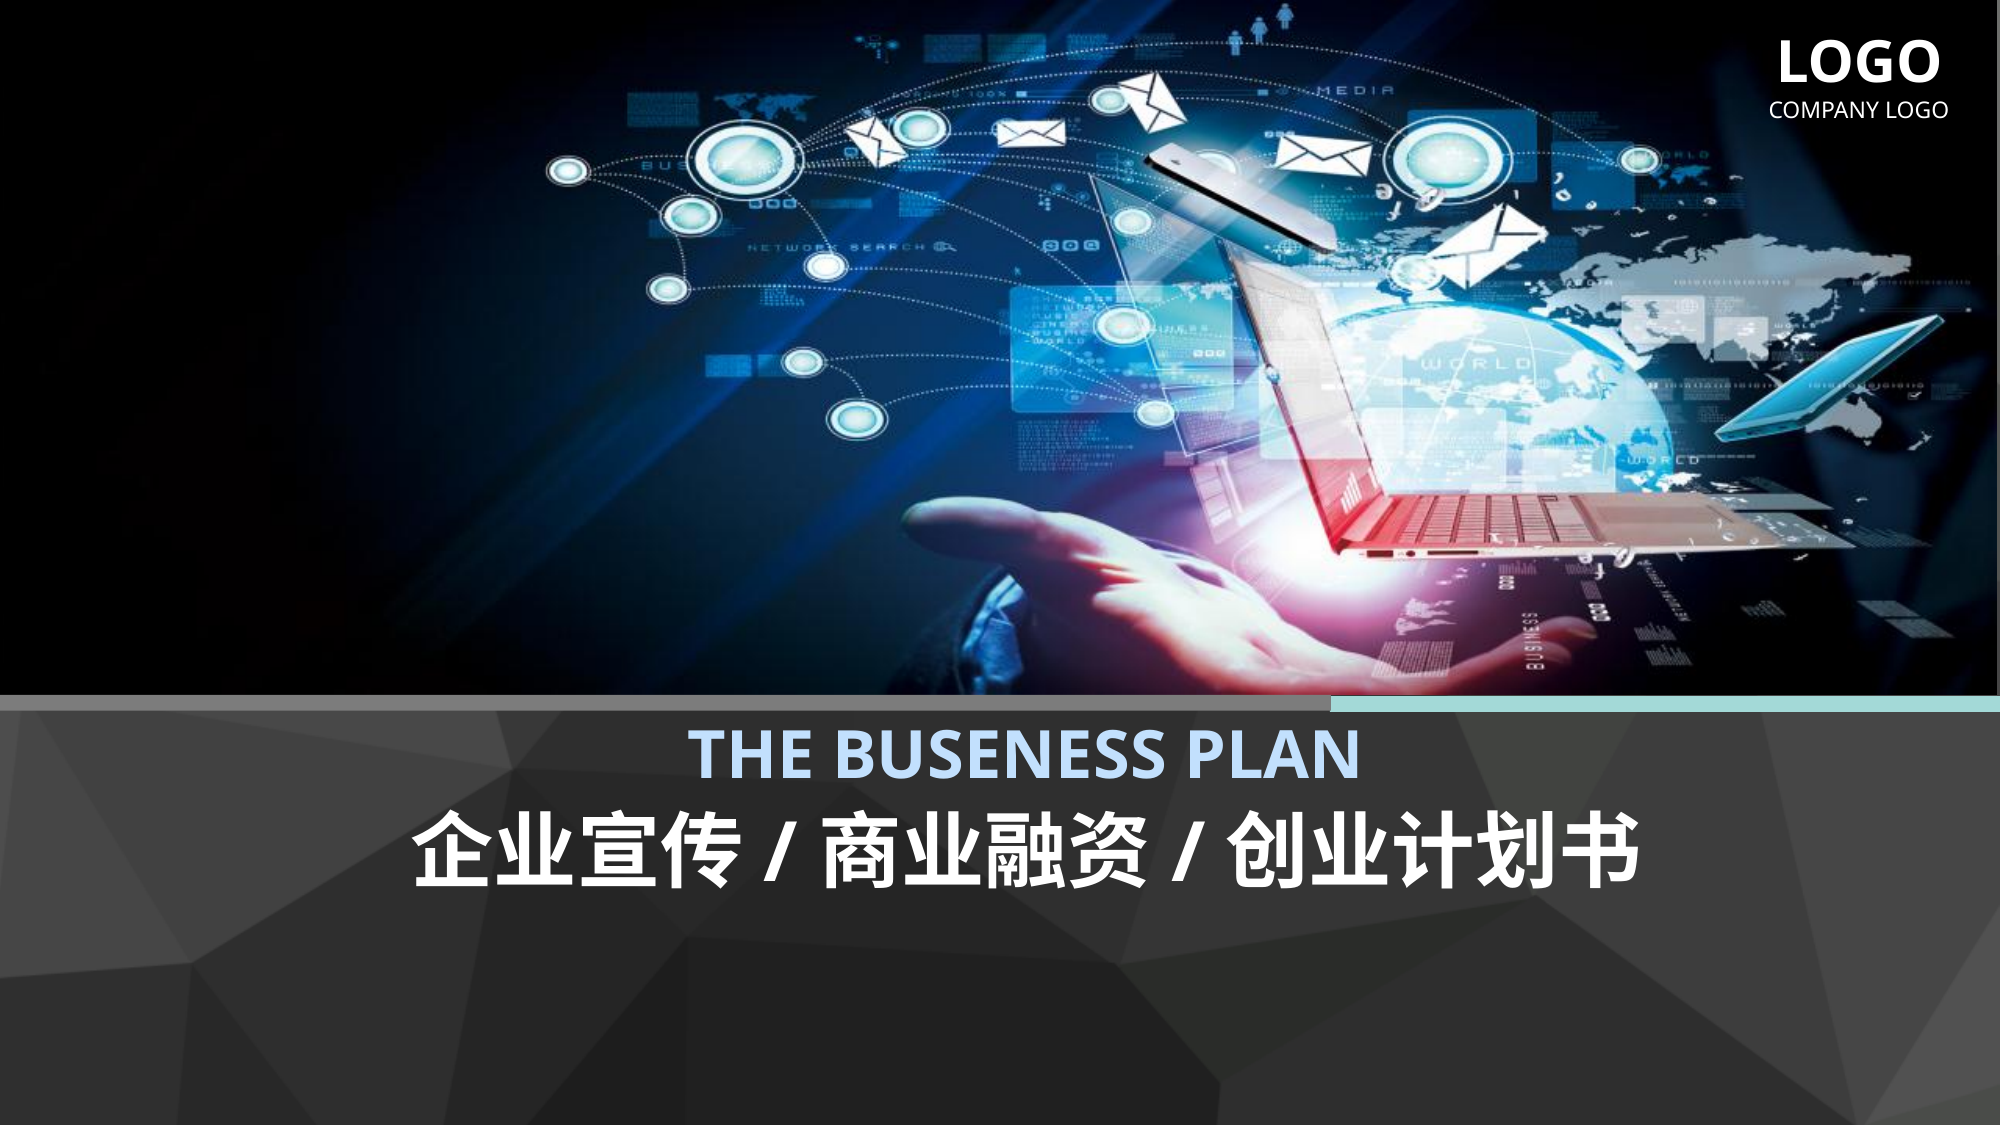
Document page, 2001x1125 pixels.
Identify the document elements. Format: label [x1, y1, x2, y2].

text_box [1748, 17, 1970, 132]
picture [0, 0, 2000, 694]
picture [0, 712, 2000, 1125]
text_box [0, 694, 2000, 712]
